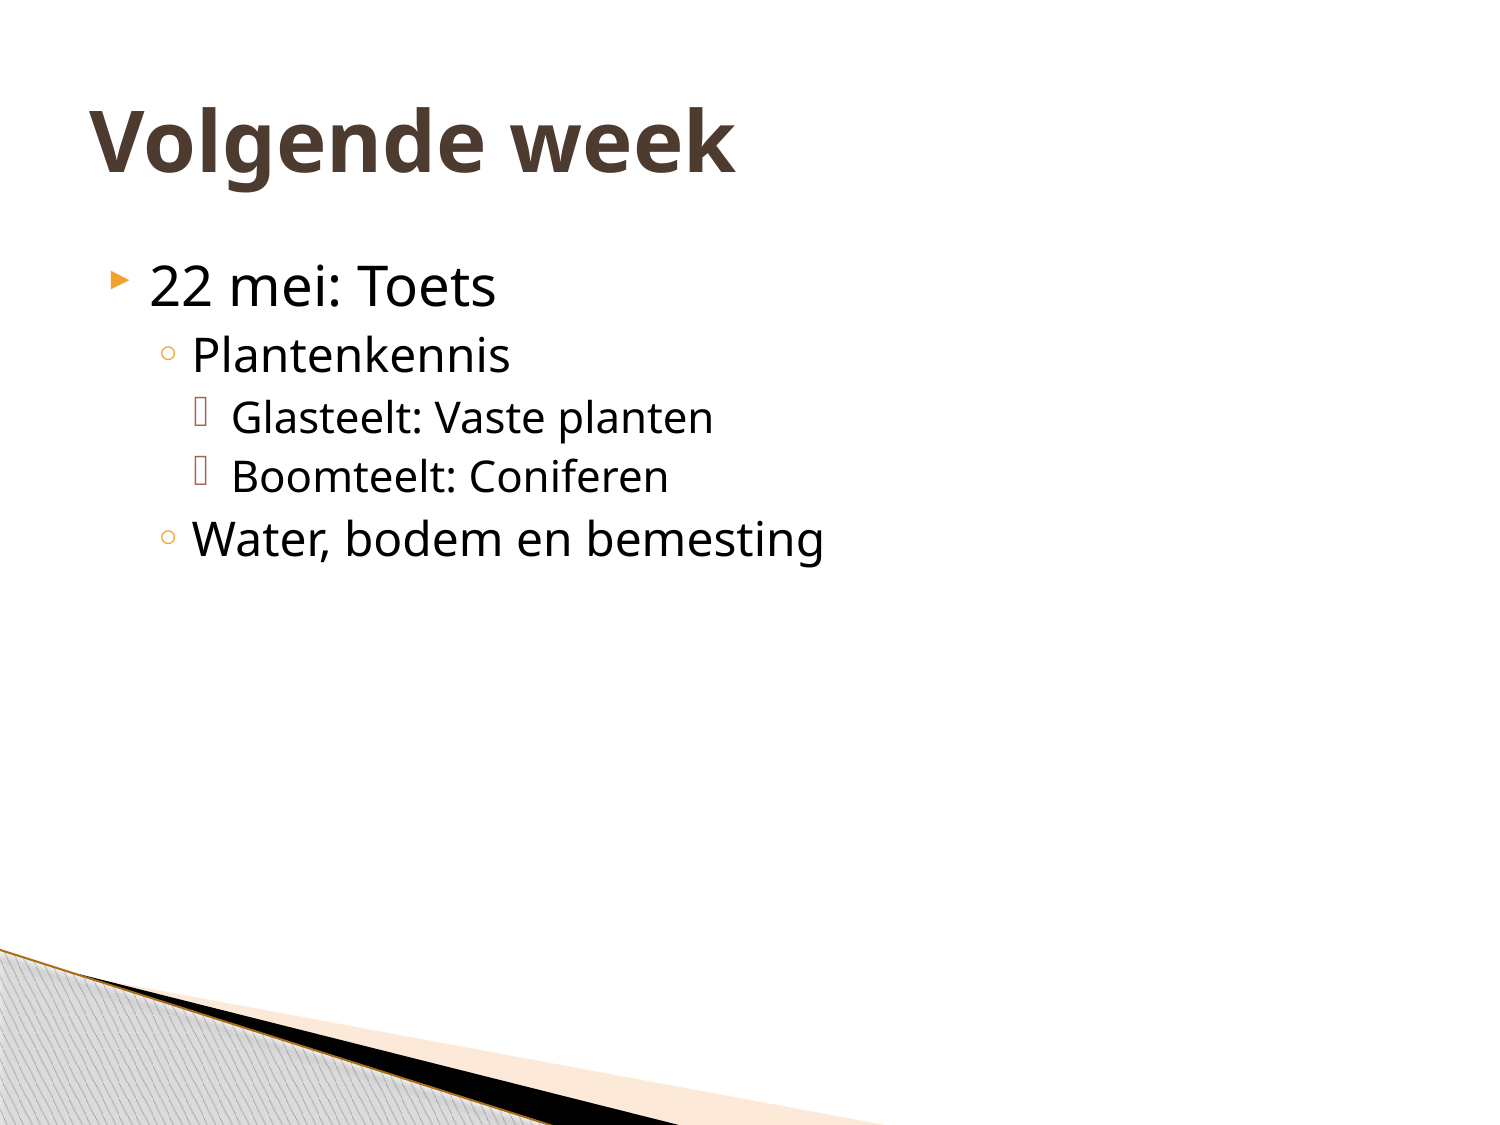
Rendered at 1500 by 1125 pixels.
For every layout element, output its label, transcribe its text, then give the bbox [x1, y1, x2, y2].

list 22 mei: Toets Plantenkennis Glasteelt: Vaste planten Boomteelt: Coniferen Water, bodem en bemesting [75, 243, 1425, 986]
title Volgende week [75, 45, 1425, 233]
